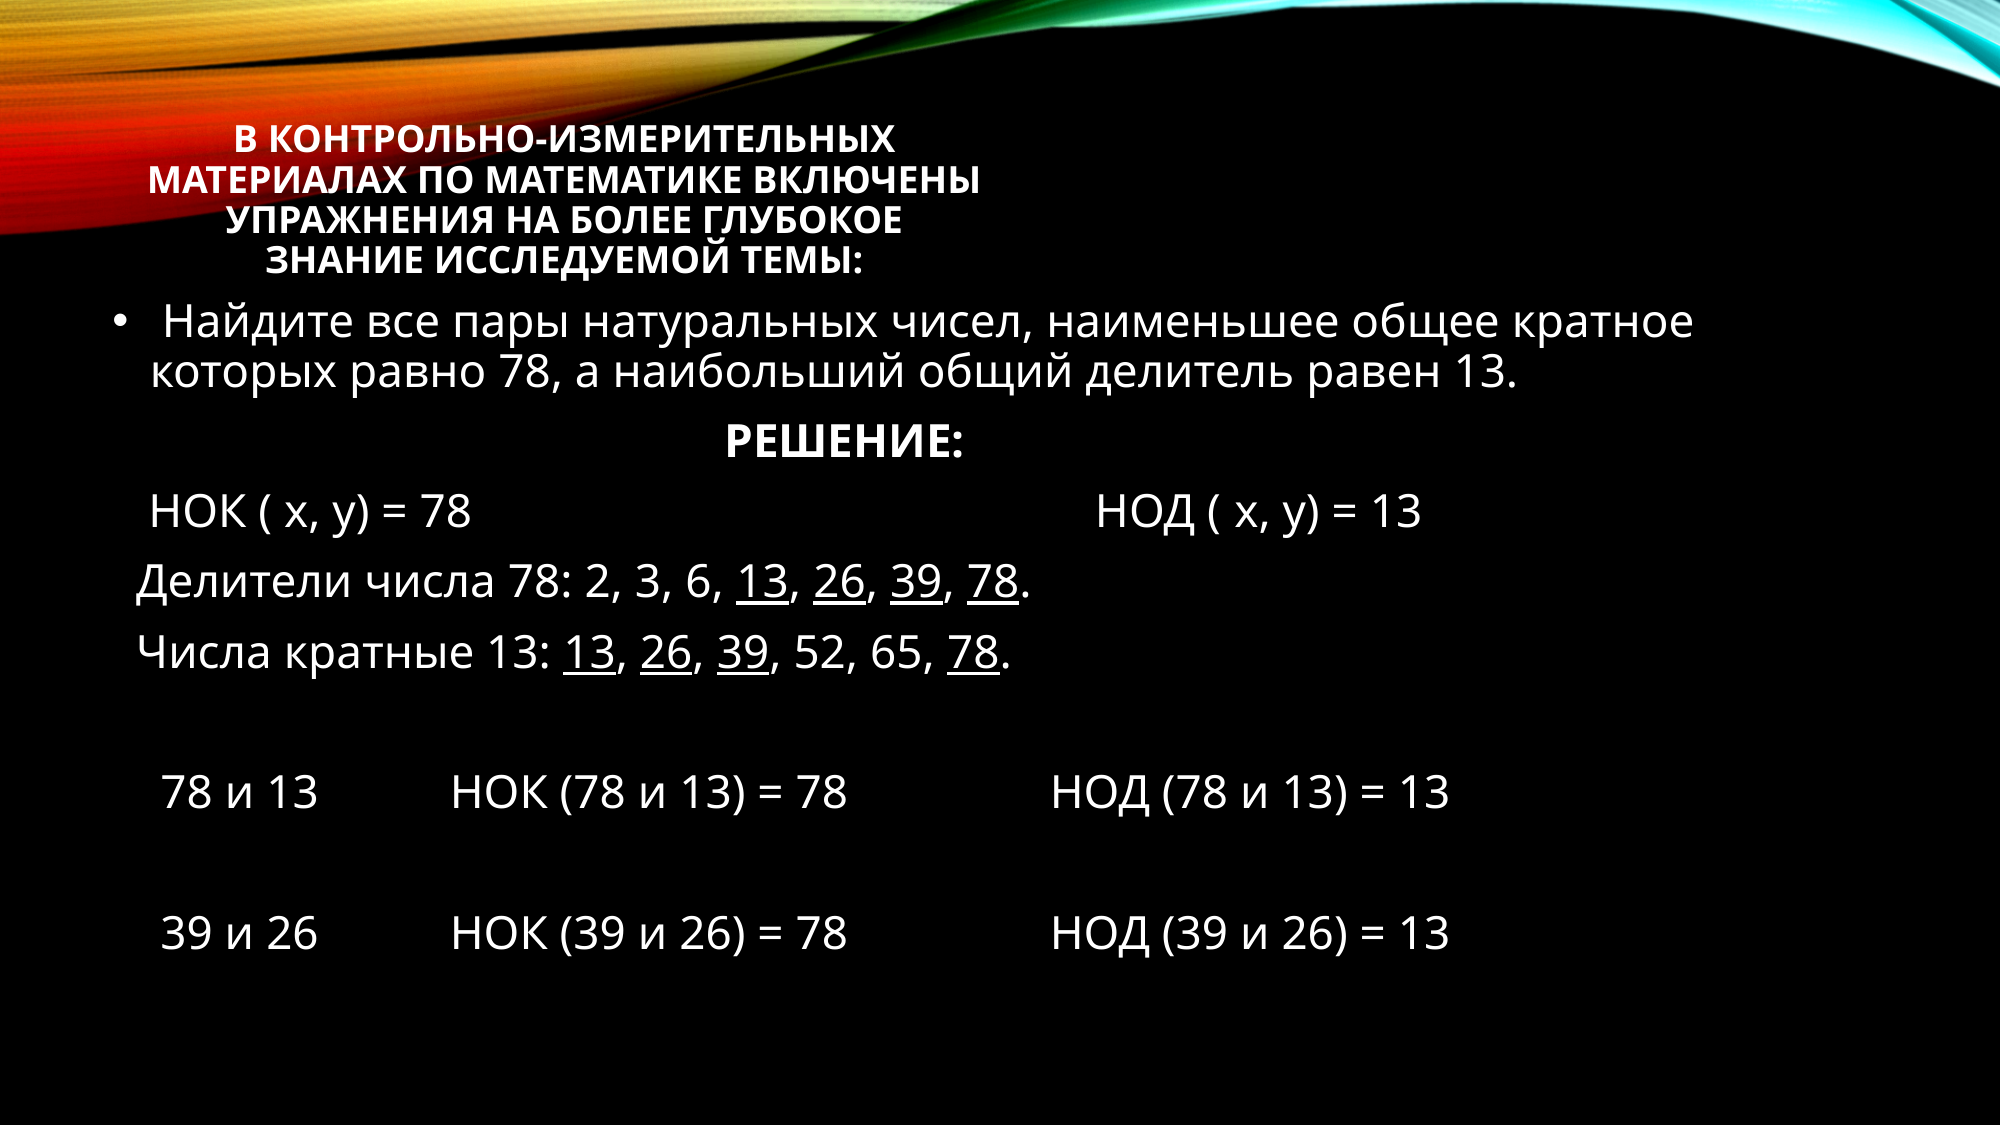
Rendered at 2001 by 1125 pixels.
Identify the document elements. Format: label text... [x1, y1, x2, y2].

picture [0, 0, 2000, 237]
list Найдите все пары натуральных чисел, наименьшее общее кратное которых равно 78, а наибольший общий делитель равен 13. РЕШЕНИЕ: НОК ( x, y) = 78 НОД ( x, y) = 13 Делители числа 78: 2, 3, 6, 13, 26, 39, 78. Числа кратные 13: 13, 26, 39, 52, 65, 78. 78 и 13 НОК (78 и 13) = 78 НОД (78 и 13) = 13 39 и 26 НОК (39 и 26) = 78 НОД (39 и 26) = 13 [97, 290, 1894, 1065]
title В контрольно-измерительных материалах по математике включены упражнения на более глубокое знание исследуемой темы: [128, 88, 1000, 290]
